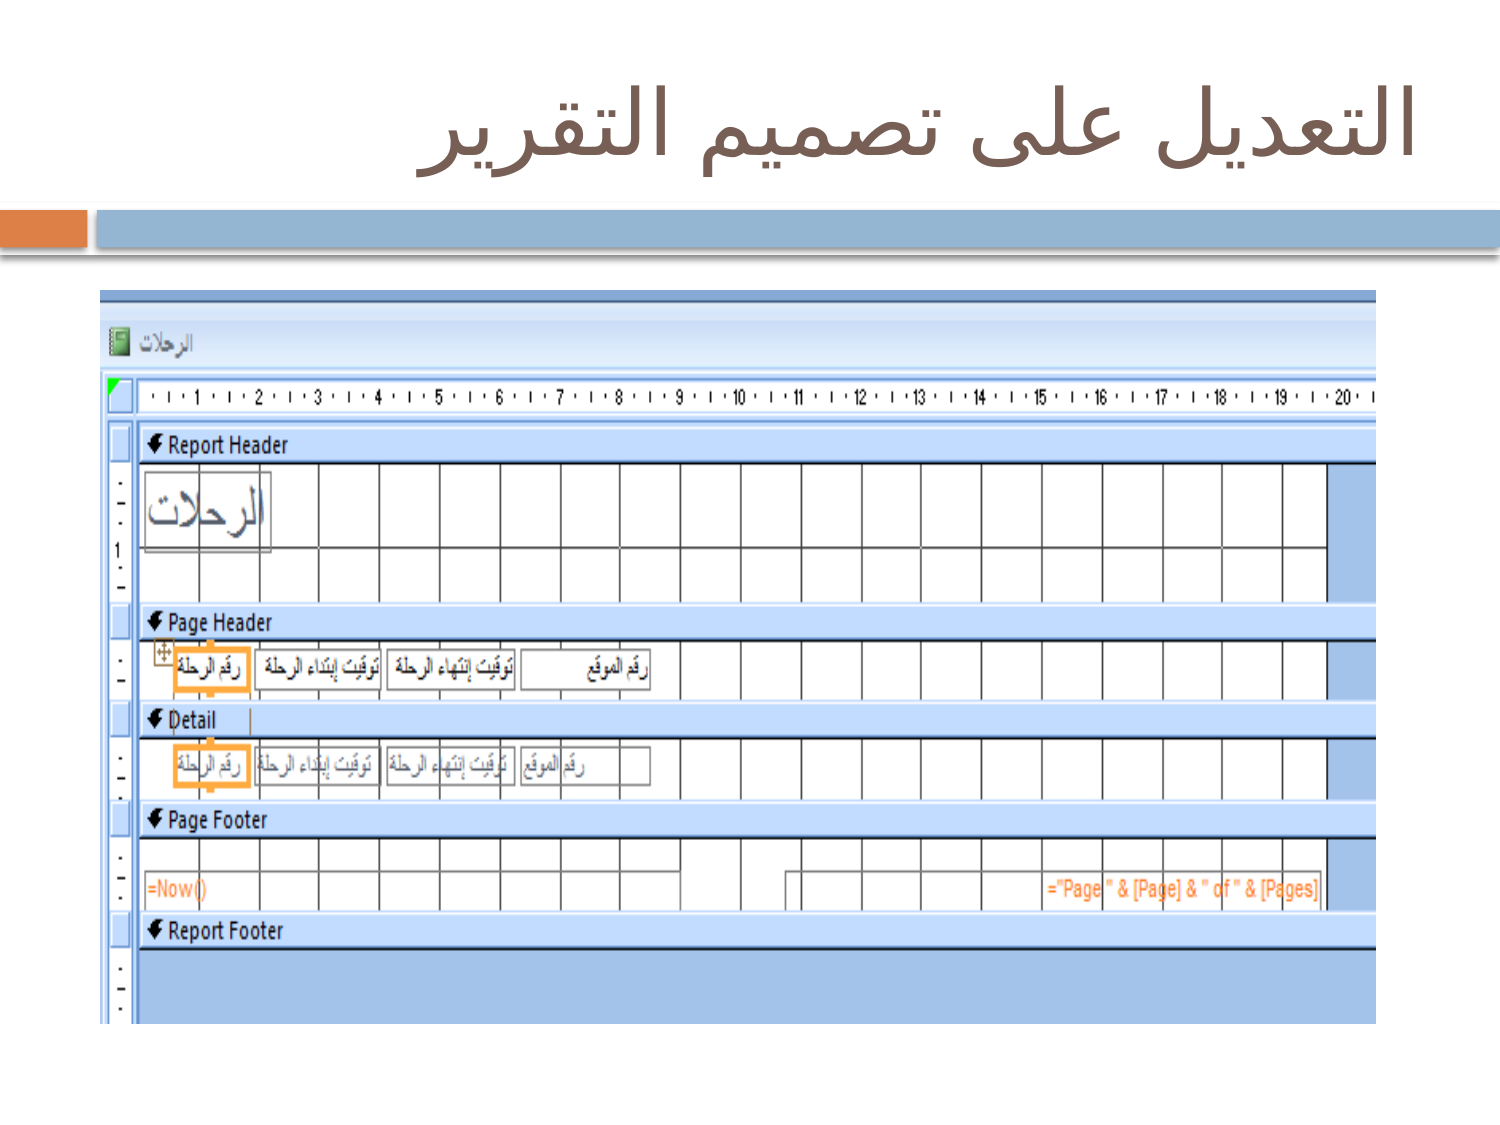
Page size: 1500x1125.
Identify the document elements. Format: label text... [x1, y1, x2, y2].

title التعديل على تصميم التقرير [99, 37, 1438, 200]
picture [99, 290, 1377, 1024]
